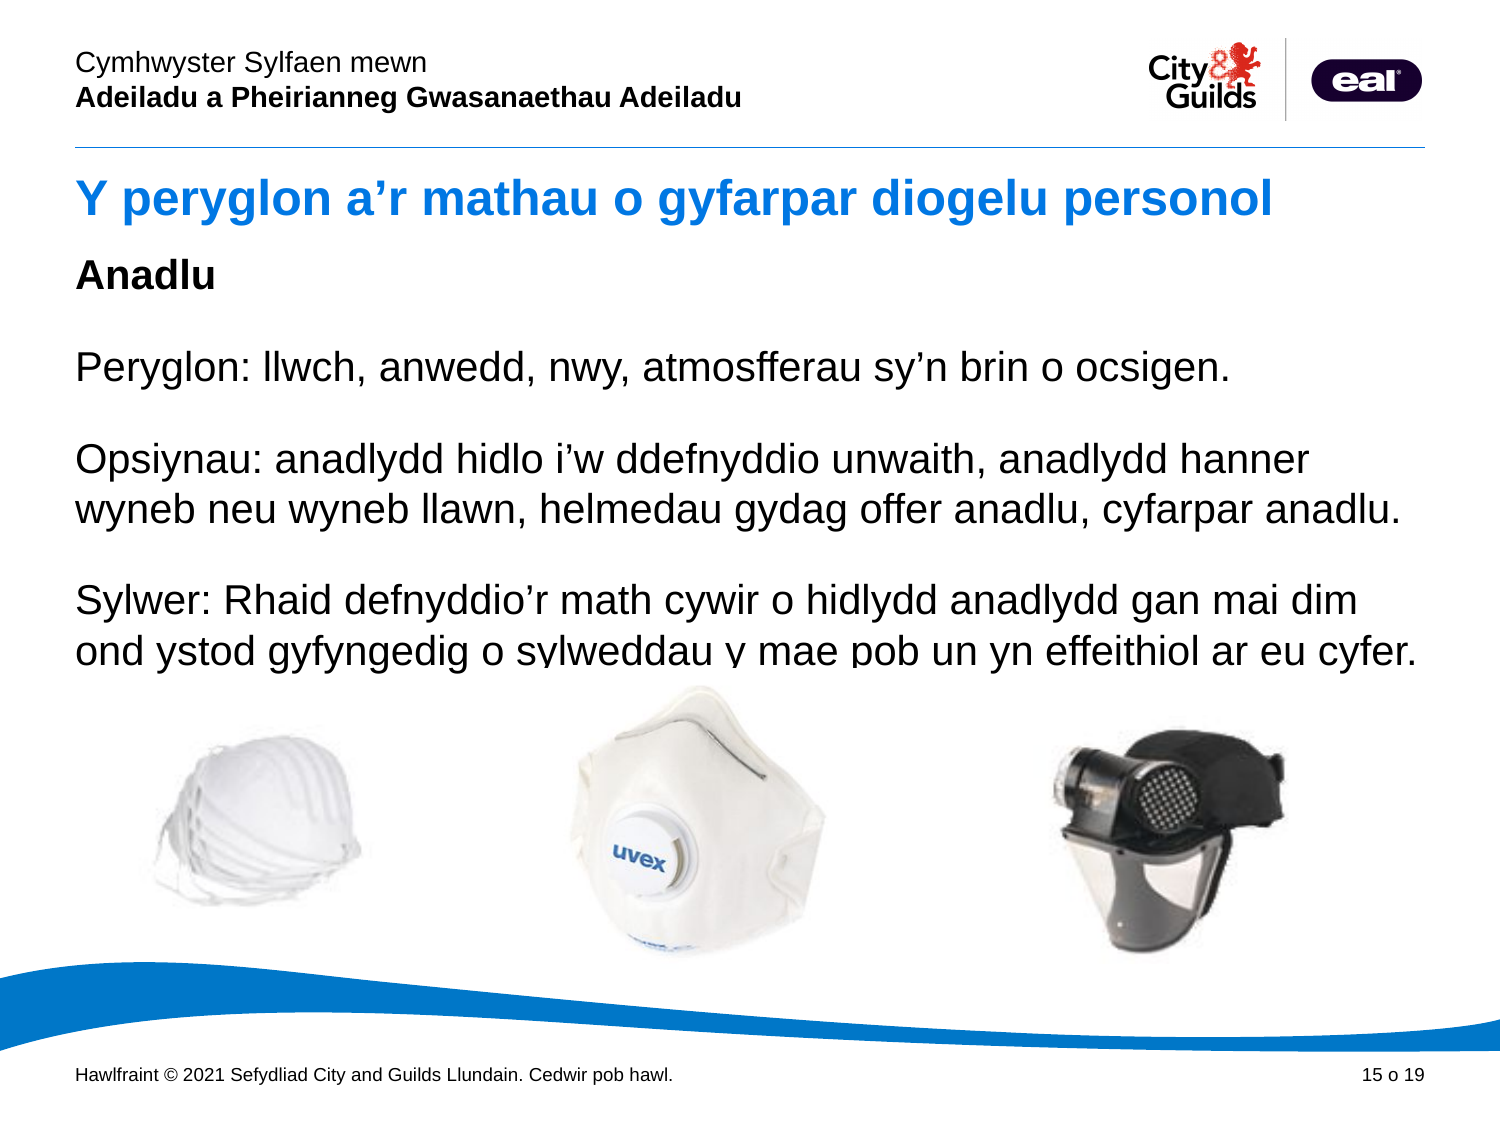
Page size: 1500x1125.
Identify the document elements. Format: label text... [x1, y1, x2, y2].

picture [1033, 715, 1306, 965]
list Anadlu Peryglon: llwch, anwedd, nwy, atmosfferau sy’n brin o ocsigen. Opsiynau: anadlydd hidlo i’w ddefnyddio unwaith, anadlydd hanner wyneb neu wyneb llawn, helmedau gydag offer anadlu, cyfarpar anadlu. Sylwer: Rhaid defnyddio’r math cywir o hidlydd anadlydd gan mai dim ond ystod gyfyngedig o sylweddau y mae pob un yn effeithiol ar eu cyfer. [74, 247, 1426, 946]
picture [1149, 38, 1422, 121]
title Y peryglon a’r mathau o gyfarpar diogelu personol [74, 165, 1426, 229]
picture [123, 692, 391, 960]
picture [537, 668, 857, 988]
